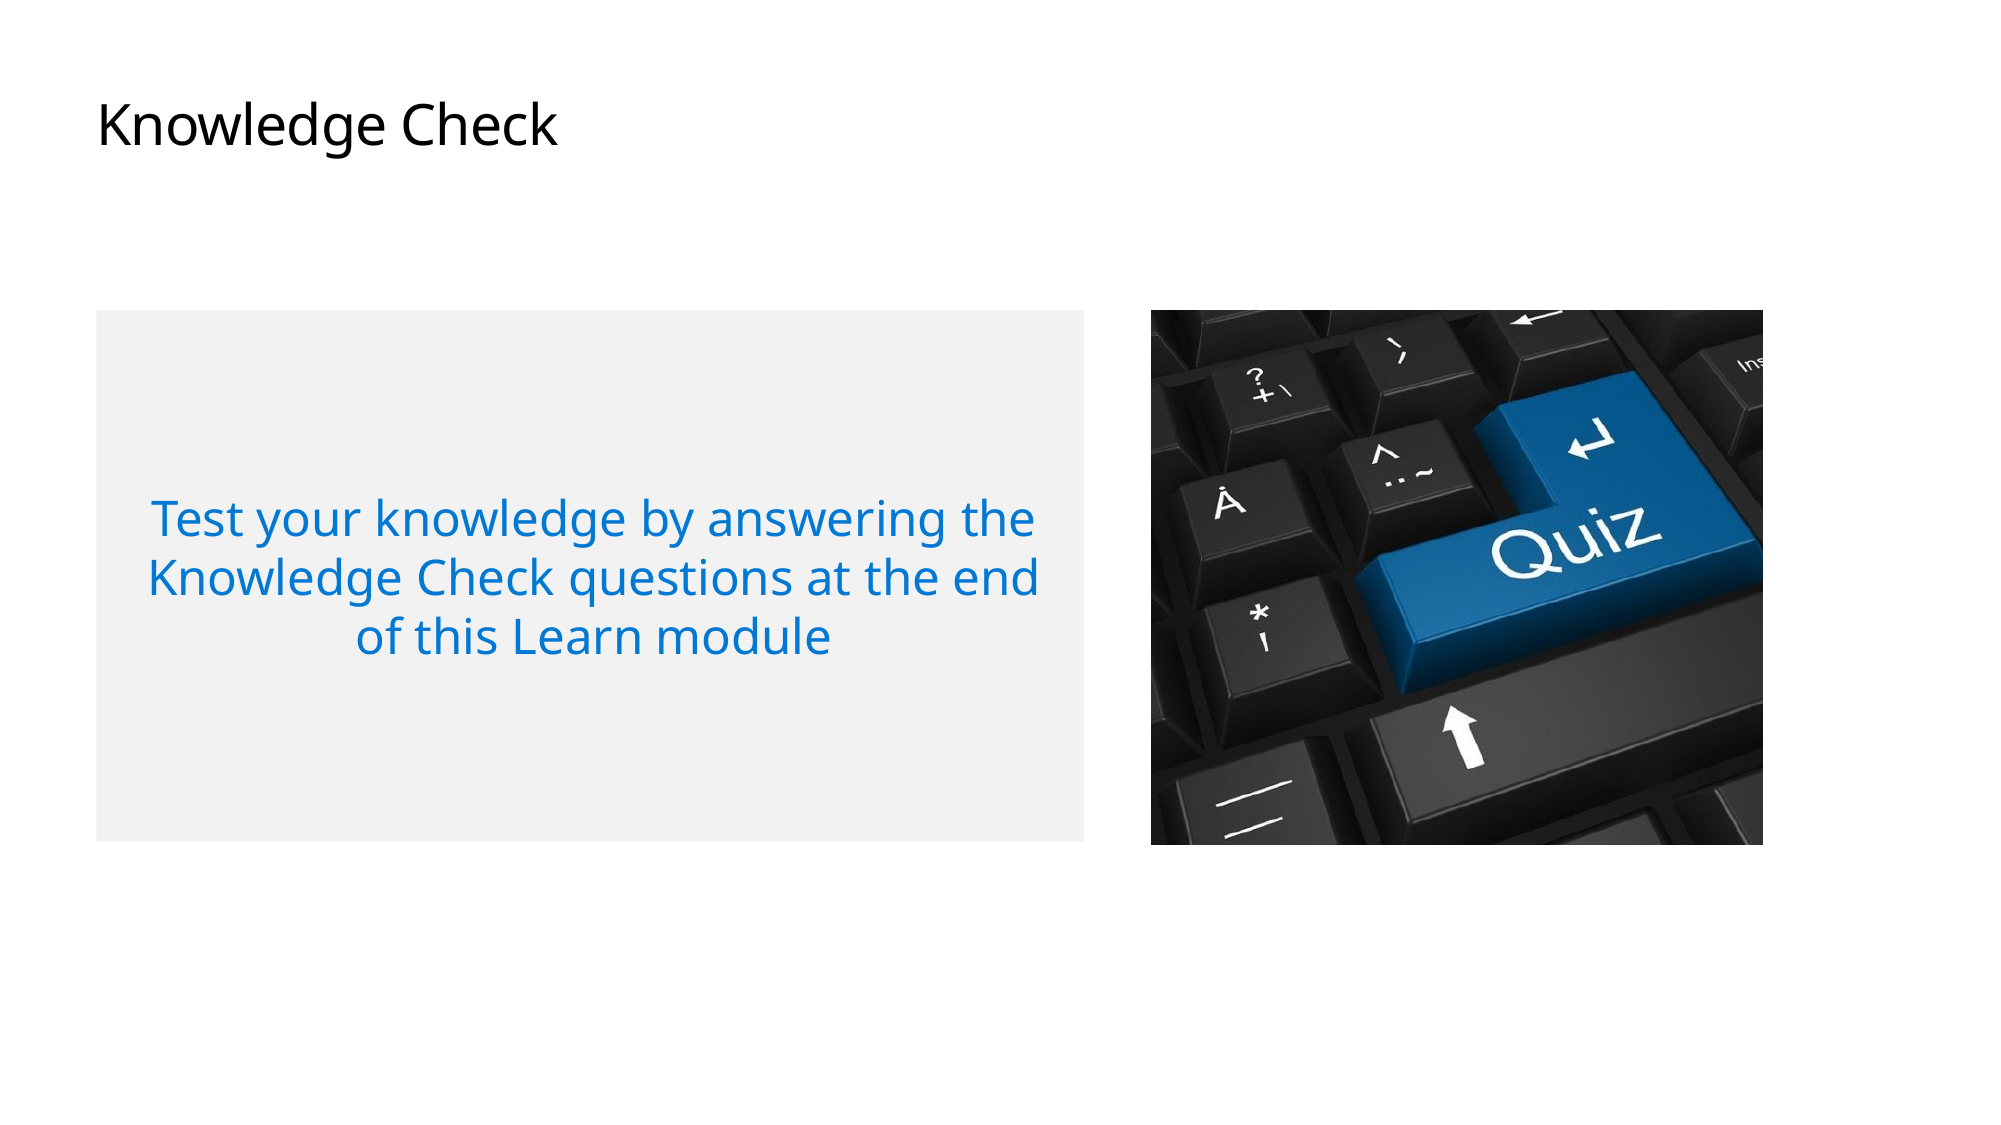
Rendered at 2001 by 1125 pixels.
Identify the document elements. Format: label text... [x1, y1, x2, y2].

text_box Test your knowledge by answering the Knowledge Check questions at the end of this Learn module [96, 310, 1085, 842]
picture [1151, 309, 1764, 845]
title Knowledge Check [96, 81, 1904, 153]
